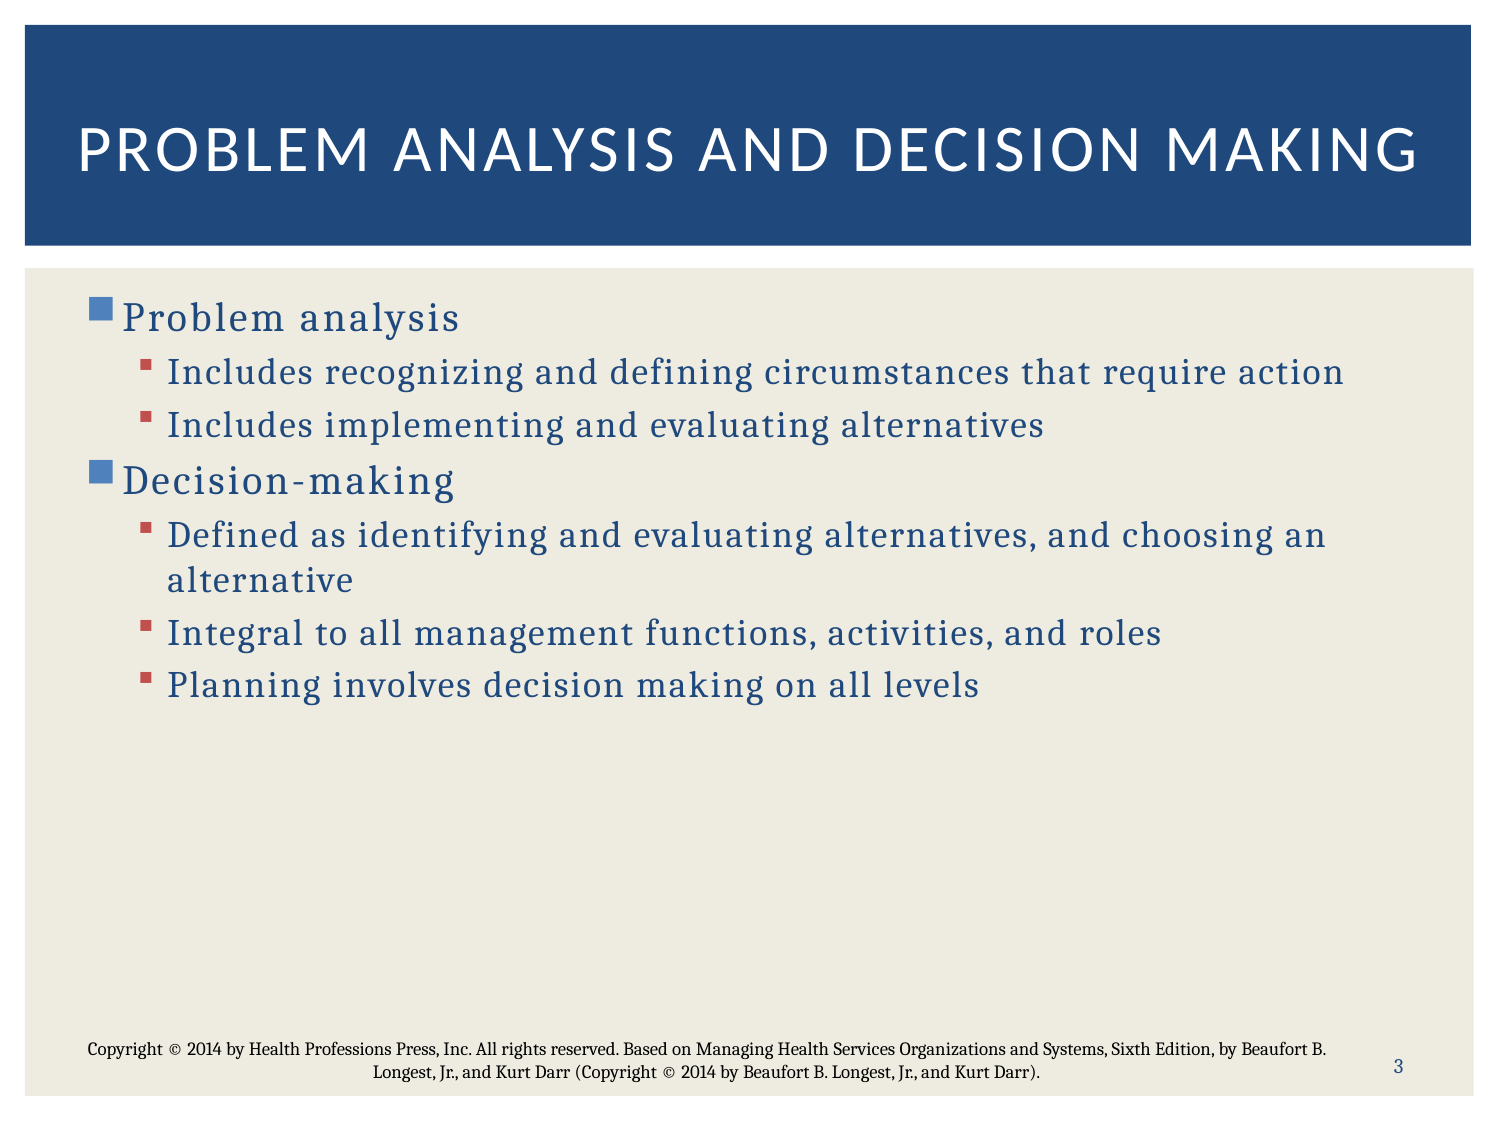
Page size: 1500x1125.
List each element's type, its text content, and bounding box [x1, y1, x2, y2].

list Problem analysis Includes recognizing and defining circumstances that require action Includes implementing and evaluating alternatives Decision-making Defined as identifying and evaluating alternatives, and choosing an alternative Integral to all management functions, activities, and roles Planning involves decision making on all levels [62, 281, 1442, 1005]
slide_number 3 [1349, 1041, 1448, 1089]
title Problem analysis and decision making [62, 58, 1438, 232]
